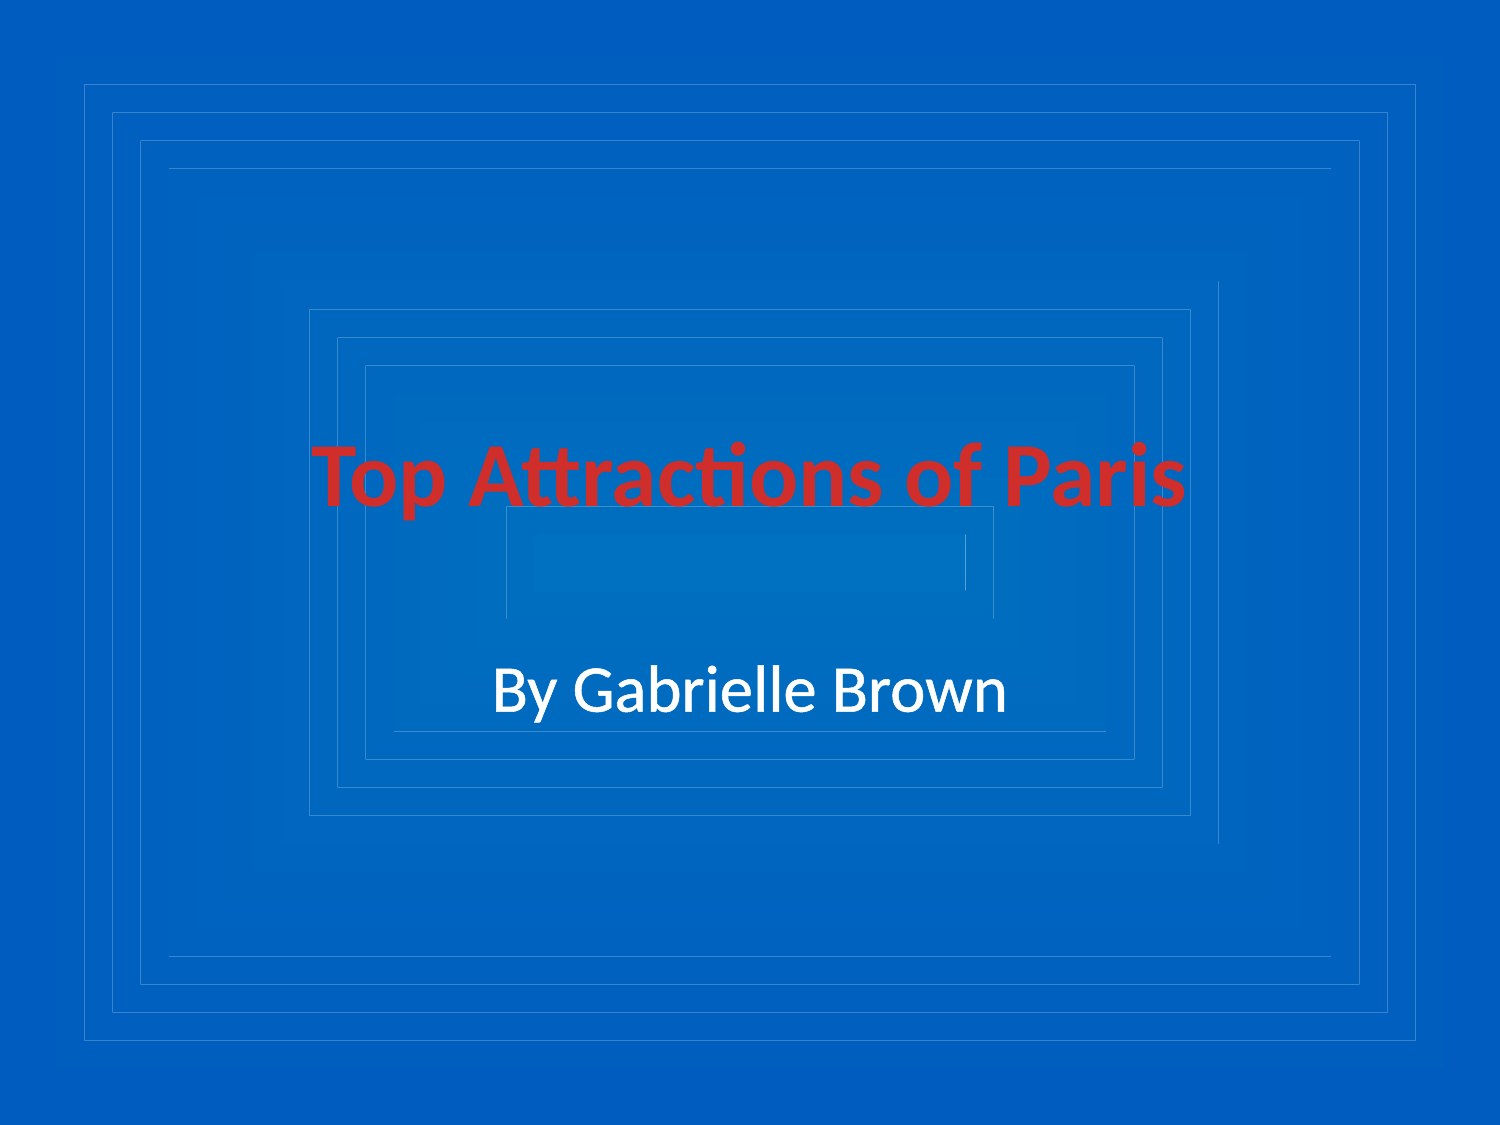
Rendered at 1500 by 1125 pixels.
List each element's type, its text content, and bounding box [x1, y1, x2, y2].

subtitle By Gabrielle Brown [225, 637, 1275, 925]
title Top Attractions of Paris [112, 349, 1388, 591]
